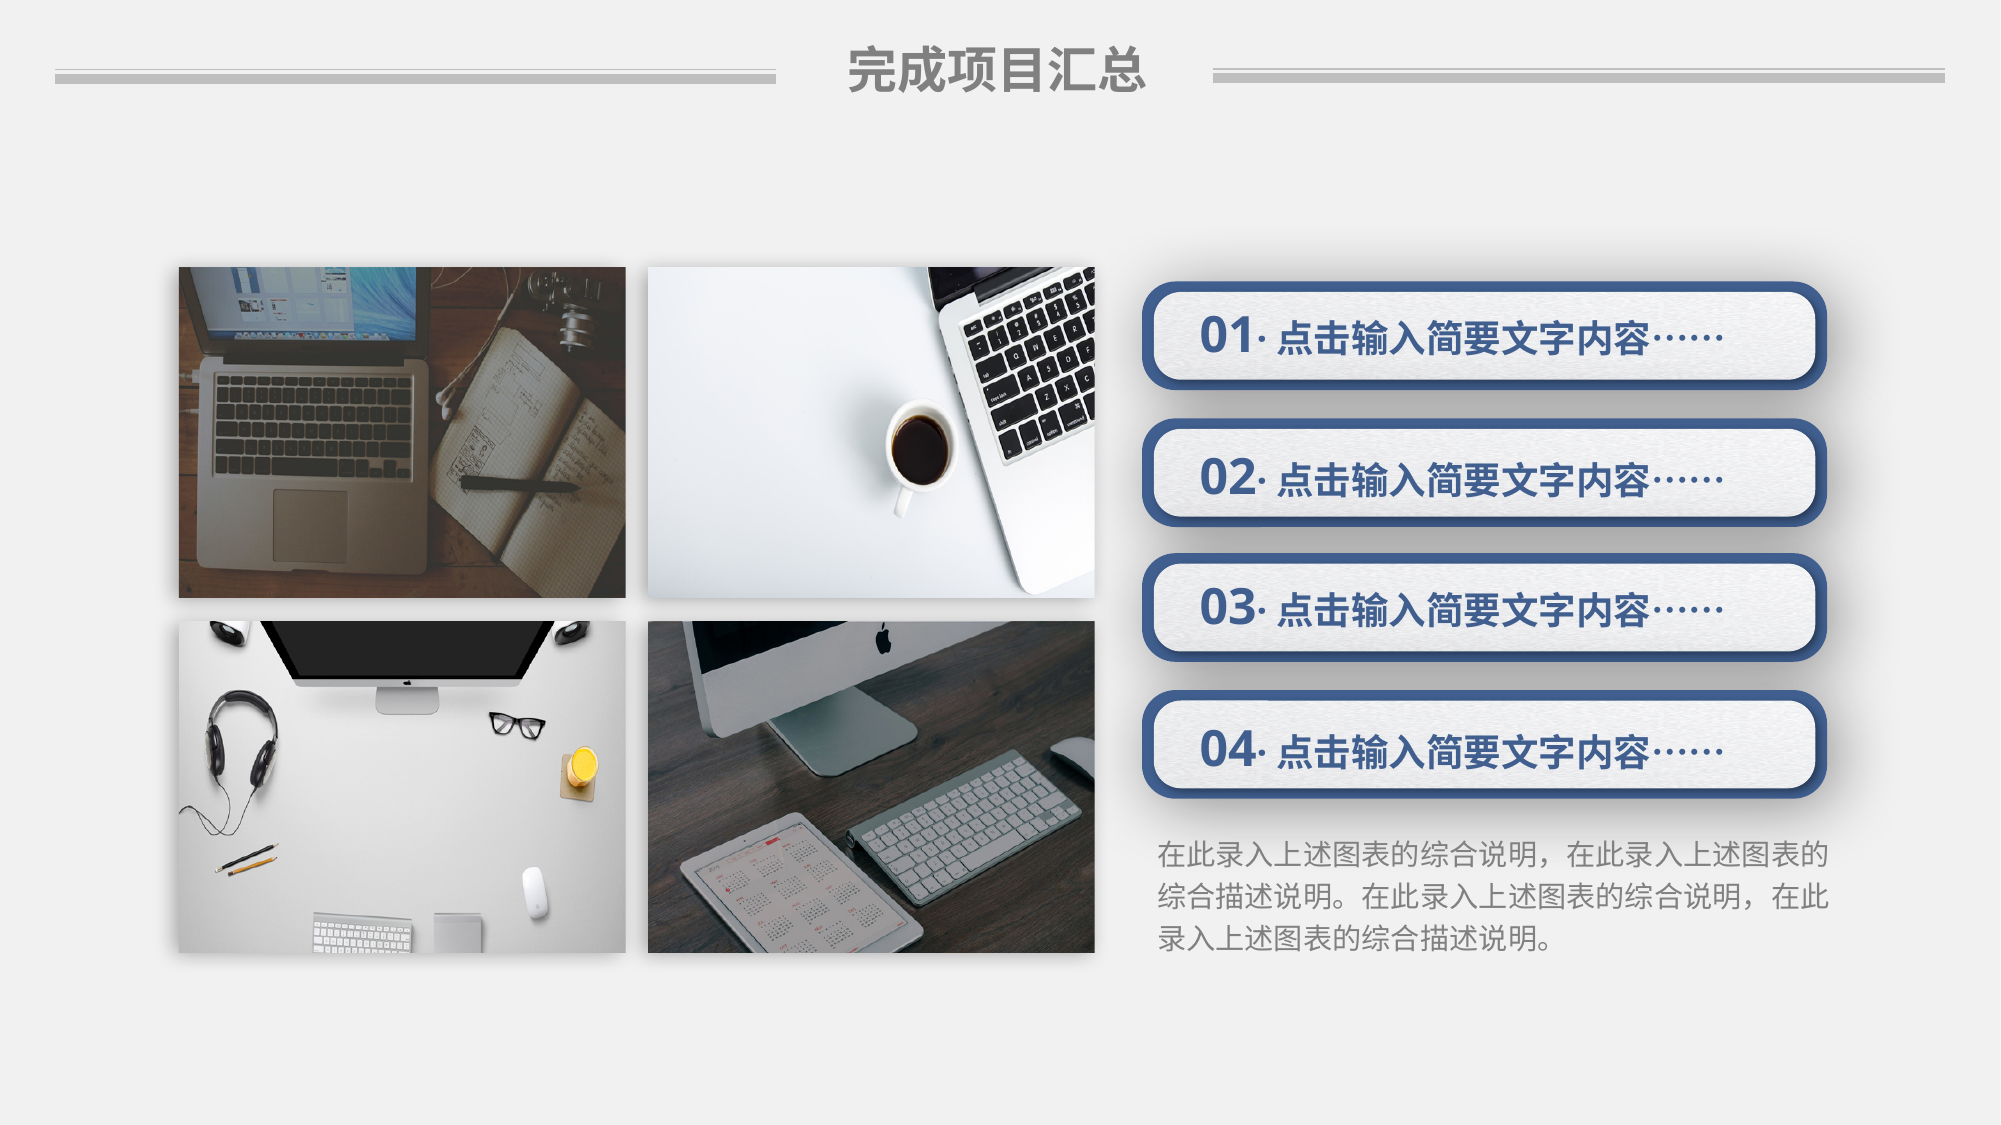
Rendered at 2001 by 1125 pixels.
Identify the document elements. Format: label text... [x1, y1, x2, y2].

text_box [1141, 418, 1828, 528]
text_box 在此录入上述图表的综合说明，在此录入上述图表的综合描述说明。在此录入上述图表的综合说明，在此录入上述图表的综合描述说明。 [1142, 822, 1851, 964]
text_box [646, 619, 1097, 954]
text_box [1141, 281, 1828, 391]
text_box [1141, 689, 1828, 799]
text_box [177, 265, 628, 600]
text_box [1141, 552, 1828, 663]
text_box [646, 265, 1097, 600]
text_box [177, 619, 628, 954]
text_box 完成项目汇总 [782, 30, 1213, 106]
